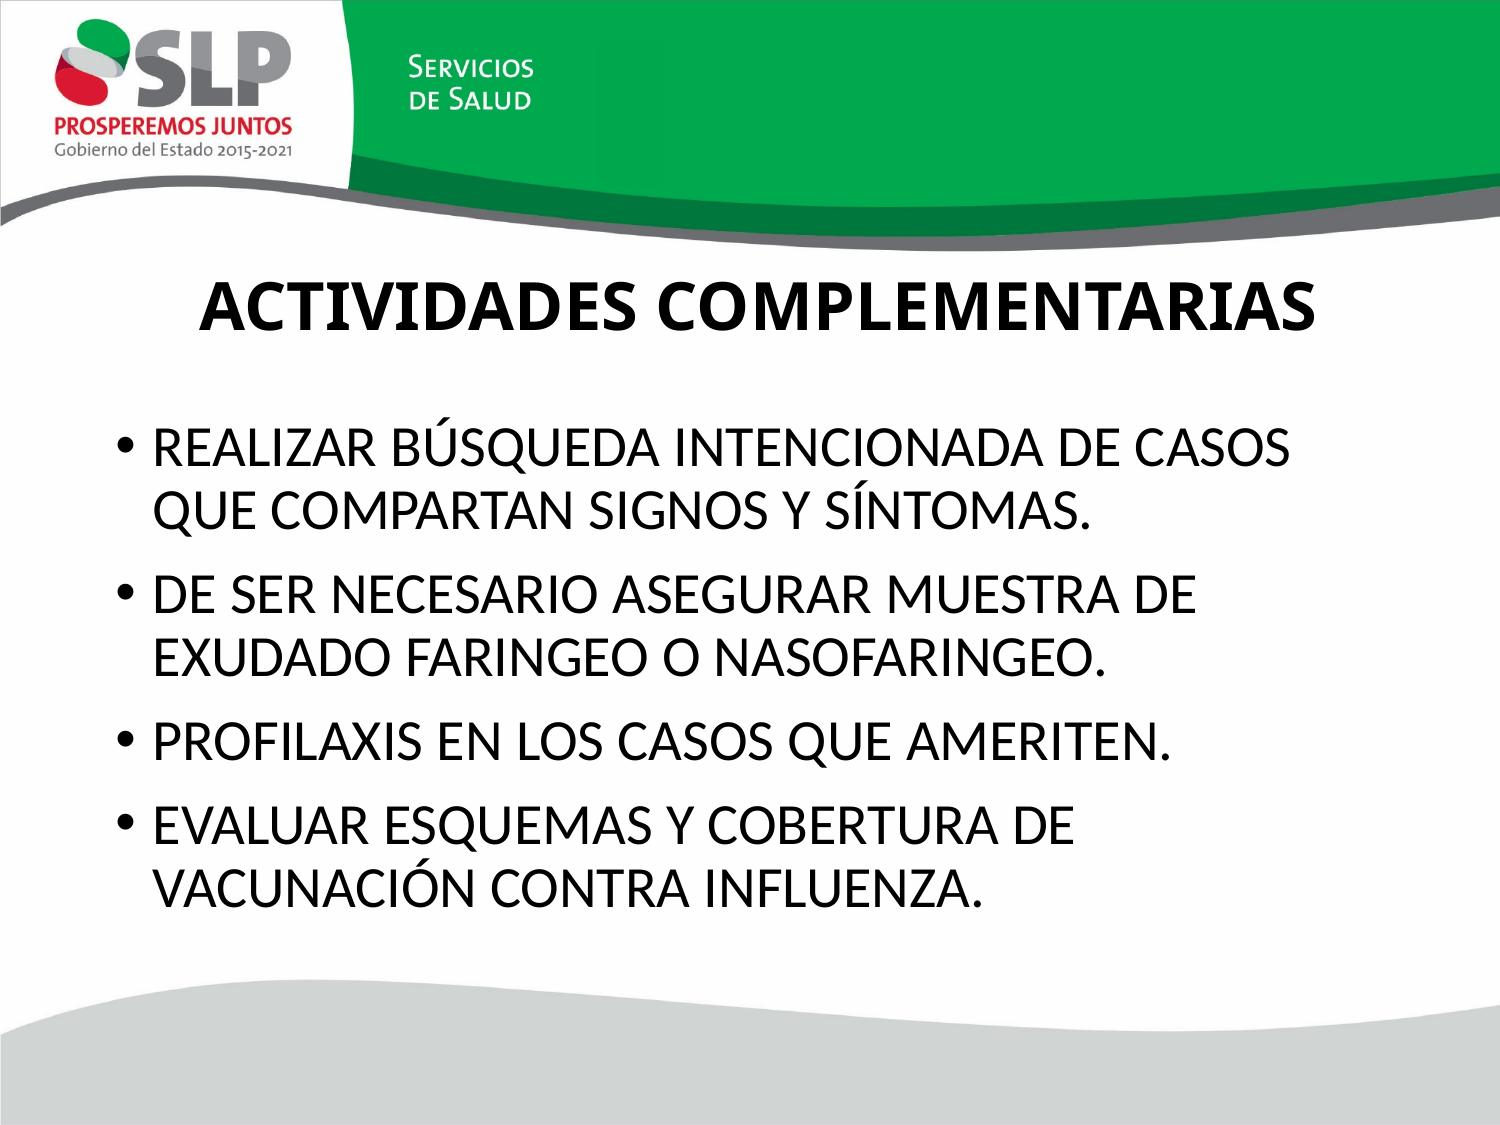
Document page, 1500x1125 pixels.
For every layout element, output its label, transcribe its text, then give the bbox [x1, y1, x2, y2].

picture [0, 0, 1500, 1125]
list REALIZAR BÚSQUEDA INTENCIONADA DE CASOS QUE COMPARTAN SIGNOS Y SÍNTOMAS. DE SER NECESARIO ASEGURAR MUESTRA DE EXUDADO FARINGEO O NASOFARINGEO. PROFILAXIS EN LOS CASOS QUE AMERITEN. EVALUAR ESQUEMAS Y COBERTURA DE VACUNACIÓN CONTRA INFLUENZA. [100, 408, 1395, 931]
title ACTIVIDADES COMPLEMENTARIAS [112, 243, 1406, 374]
